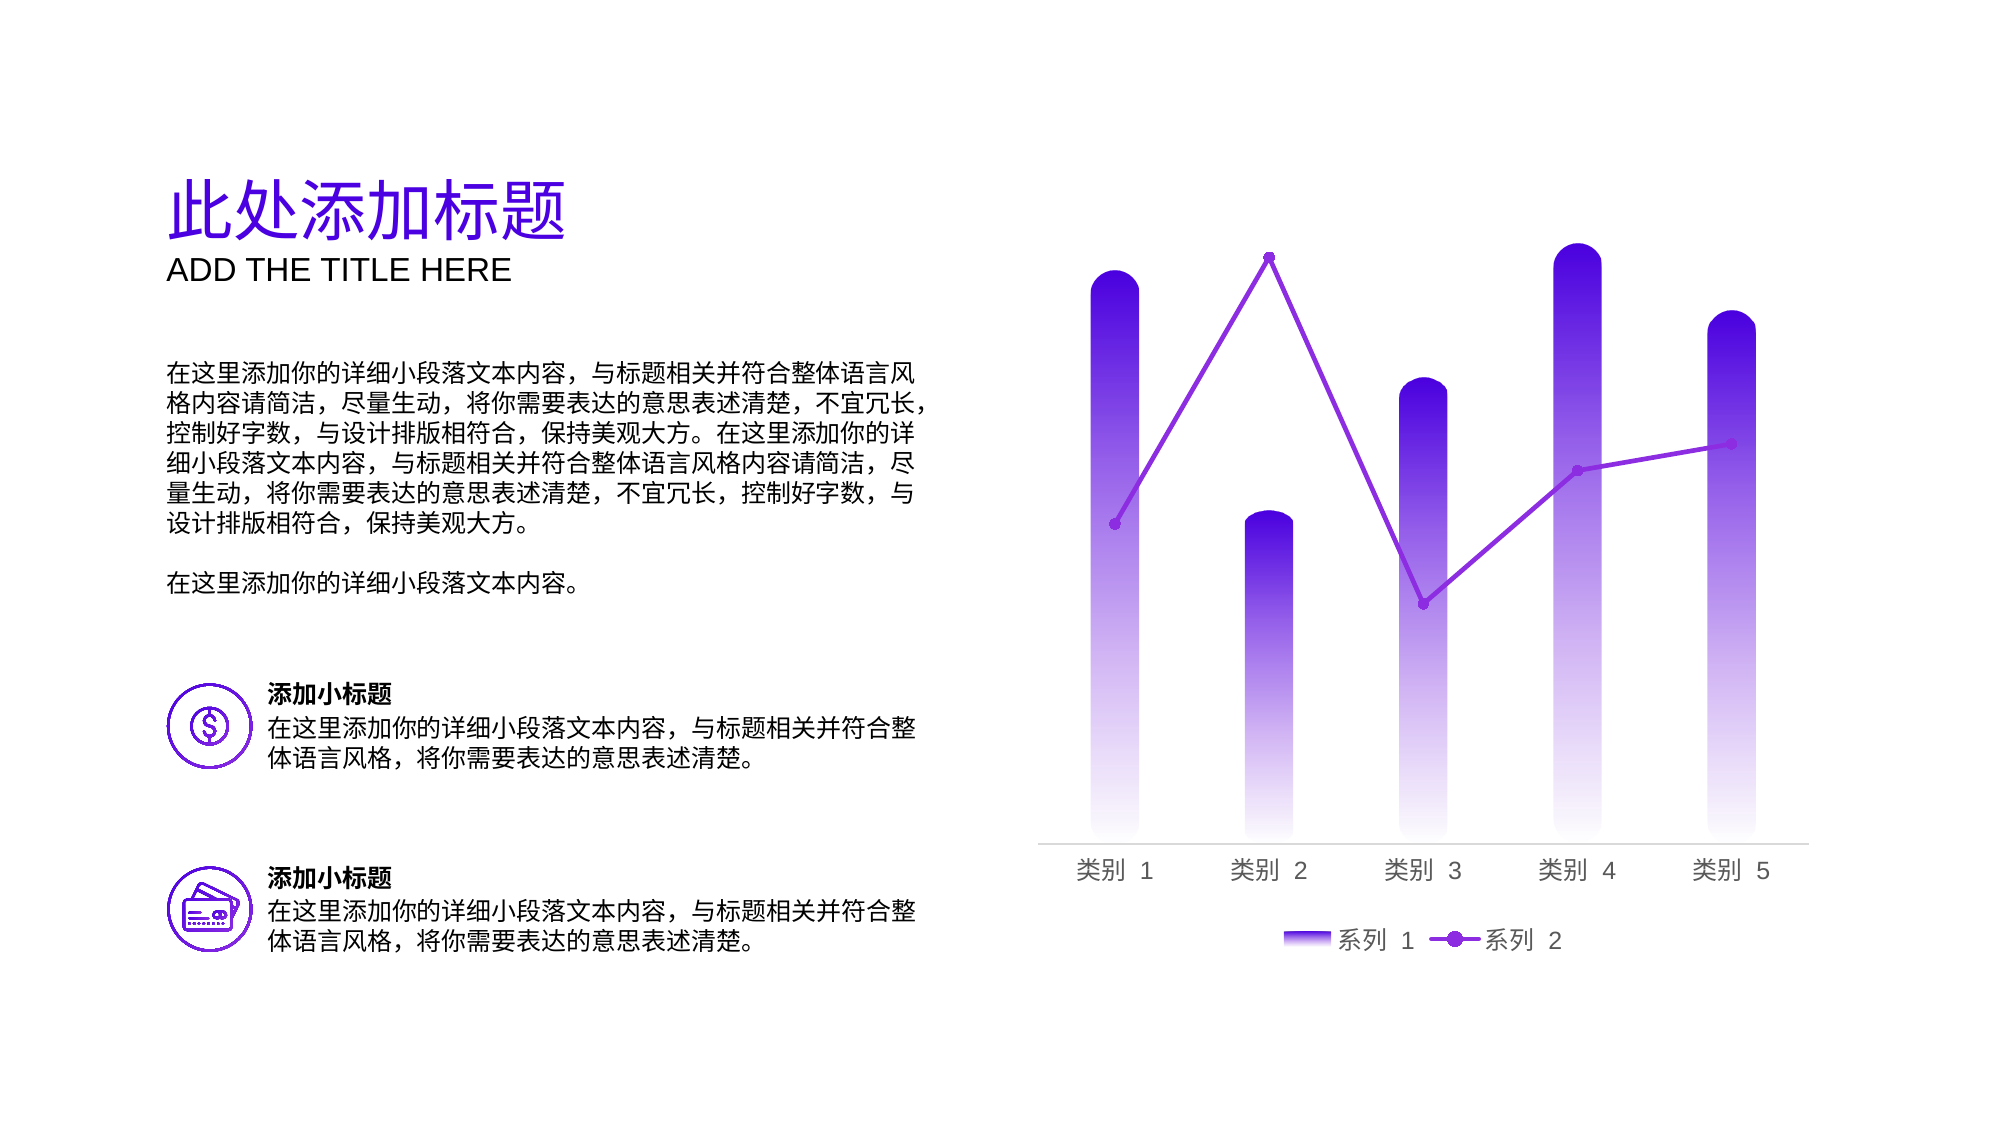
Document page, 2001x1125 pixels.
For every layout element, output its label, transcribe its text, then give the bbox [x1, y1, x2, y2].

chart [1021, 161, 1825, 964]
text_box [252, 671, 936, 781]
text_box 在这里添加你的详细小段落文本内容，与标题相关并符合整体语言风格内容请简洁，尽量生动，将你需要表达的意思表述清楚，不宜冗长，控制好字数，与设计排版相符合，保持美观大方。在这里添加你的详细小段落文本内容，与标题相关并符合整体语言风格内容请简洁，尽量生动，将你需要表达的意思表述清楚，不宜冗长，控制好字数，与设计排版相符合，保持美观大方。 在这里添加你的详细小段落文本内容。 [151, 350, 936, 605]
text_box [167, 866, 252, 952]
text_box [166, 683, 252, 769]
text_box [252, 854, 936, 964]
text_box 此处添加标题 ADD THE TITLE HERE [151, 161, 631, 296]
